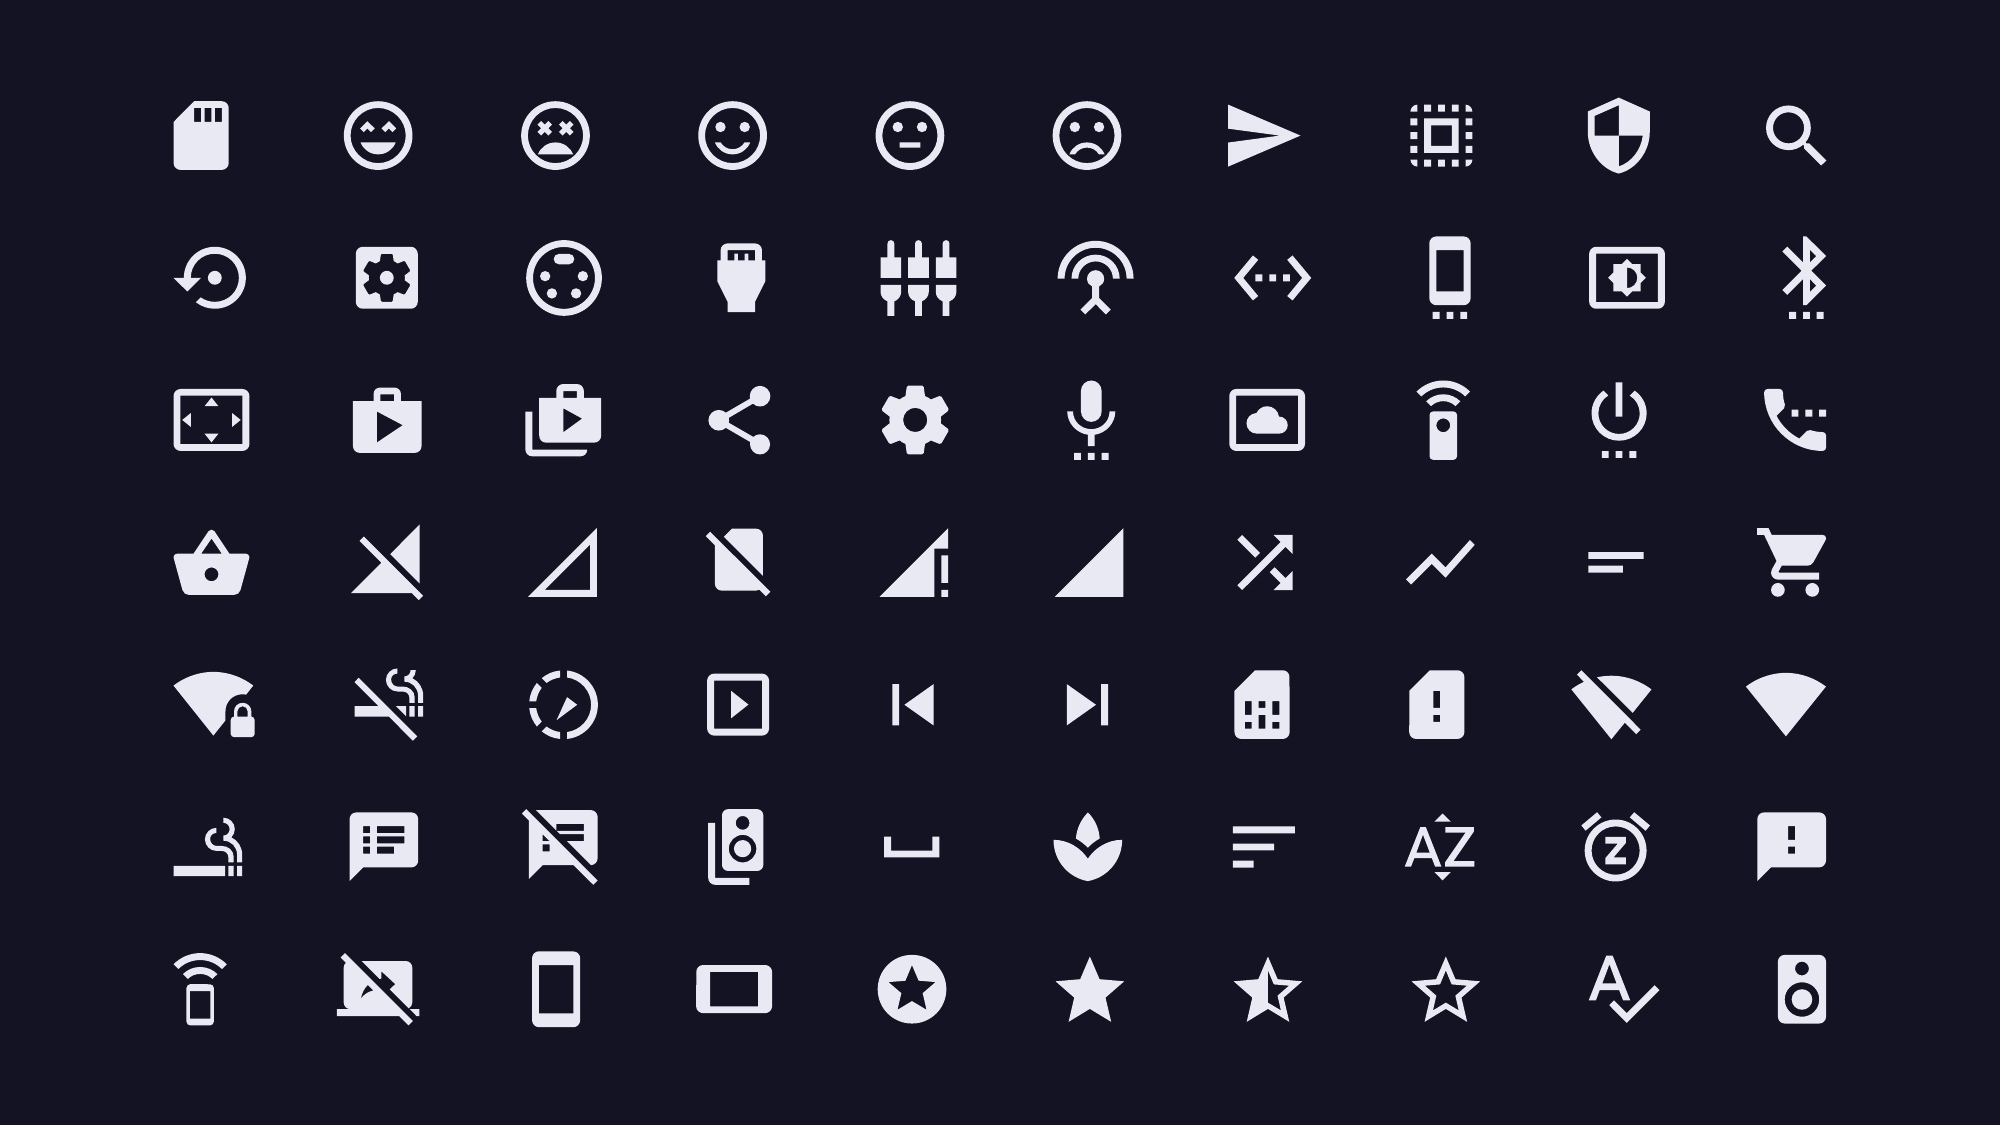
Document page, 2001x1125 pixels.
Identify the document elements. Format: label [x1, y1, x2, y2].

text_box [1410, 118, 1418, 126]
text_box [1416, 380, 1471, 397]
text_box [352, 387, 422, 453]
text_box [908, 284, 929, 316]
text_box [541, 670, 561, 683]
text_box [1757, 812, 1827, 882]
text_box [350, 536, 424, 601]
text_box [1465, 145, 1473, 153]
text_box [875, 101, 945, 170]
text_box [892, 684, 900, 726]
text_box [1429, 411, 1458, 460]
text_box [1445, 827, 1475, 867]
text_box [349, 812, 419, 882]
text_box [1074, 452, 1081, 460]
text_box [230, 702, 255, 738]
text_box [698, 101, 767, 170]
text_box [904, 684, 934, 726]
text_box [1771, 582, 1785, 597]
text_box [1066, 684, 1097, 726]
text_box [529, 708, 542, 727]
text_box [343, 101, 413, 170]
text_box [1055, 956, 1125, 1022]
text_box [1067, 411, 1116, 447]
text_box [1075, 812, 1100, 848]
text_box [1080, 380, 1102, 422]
text_box [1053, 839, 1123, 882]
text_box [1465, 104, 1473, 112]
text_box [1615, 382, 1623, 417]
text_box [1434, 872, 1451, 881]
text_box [1745, 672, 1826, 737]
text_box [1465, 118, 1473, 126]
text_box [1766, 105, 1827, 166]
text_box [1101, 452, 1109, 460]
text_box [1757, 528, 1827, 580]
text_box [1777, 954, 1827, 1024]
text_box [877, 954, 947, 1024]
text_box [1228, 104, 1301, 167]
text_box [418, 706, 424, 717]
text_box [385, 668, 415, 703]
text_box [1101, 684, 1109, 726]
text_box [1629, 451, 1637, 458]
text_box [173, 953, 227, 970]
text_box [1410, 104, 1418, 112]
text_box [1438, 159, 1445, 167]
text_box [404, 670, 424, 703]
text_box [1410, 159, 1418, 167]
text_box [1404, 827, 1442, 867]
text_box [1429, 236, 1471, 306]
text_box [1571, 670, 1641, 740]
text_box [355, 246, 418, 309]
text_box [1283, 274, 1290, 282]
text_box [1591, 390, 1647, 441]
text_box [708, 385, 771, 455]
text_box [1584, 819, 1647, 882]
text_box [1057, 240, 1134, 279]
text_box [1269, 274, 1277, 282]
text_box [1460, 311, 1468, 319]
text_box [204, 827, 234, 863]
text_box [182, 966, 218, 979]
text_box [1587, 97, 1650, 174]
text_box [1597, 675, 1652, 713]
text_box [186, 984, 214, 1026]
text_box [1410, 132, 1418, 140]
text_box [1237, 534, 1293, 591]
text_box [529, 682, 542, 702]
text_box [1054, 528, 1124, 597]
text_box [935, 284, 957, 316]
text_box [1080, 270, 1111, 315]
text_box [526, 240, 602, 316]
text_box [539, 384, 602, 443]
text_box [1789, 311, 1797, 319]
text_box [1465, 159, 1473, 167]
text_box [173, 671, 254, 736]
text_box [1782, 236, 1827, 306]
text_box [521, 101, 590, 170]
text_box [1052, 101, 1122, 170]
text_box [521, 809, 598, 885]
text_box [1764, 388, 1827, 451]
text_box [556, 697, 578, 721]
text_box [1465, 132, 1473, 140]
text_box [1411, 956, 1481, 1022]
text_box [908, 240, 929, 278]
text_box [173, 246, 246, 309]
text_box [228, 865, 234, 877]
text_box [1234, 670, 1290, 739]
text_box [1232, 860, 1254, 868]
text_box [884, 836, 940, 858]
text_box [1424, 104, 1432, 112]
text_box [336, 953, 413, 1026]
text_box [1424, 118, 1459, 153]
text_box [696, 965, 773, 1014]
text_box [1438, 104, 1445, 112]
text_box [1581, 812, 1602, 831]
text_box [390, 524, 420, 584]
text_box [1087, 452, 1095, 460]
text_box [528, 528, 597, 597]
text_box [1287, 255, 1312, 301]
text_box [1816, 311, 1824, 319]
text_box [1451, 159, 1459, 167]
text_box [173, 388, 250, 451]
text_box [1434, 813, 1451, 822]
text_box [1409, 670, 1465, 739]
text_box [1446, 311, 1454, 319]
text_box [1588, 565, 1623, 573]
text_box [705, 531, 771, 597]
text_box [935, 240, 957, 278]
text_box [173, 529, 250, 595]
text_box [1609, 985, 1660, 1023]
text_box [173, 101, 229, 170]
text_box [717, 243, 766, 313]
text_box [1406, 540, 1475, 585]
text_box [1803, 311, 1810, 319]
text_box [1805, 582, 1820, 597]
text_box [1588, 955, 1631, 1001]
text_box [881, 385, 949, 455]
text_box [223, 817, 243, 863]
text_box [723, 528, 763, 576]
text_box [1255, 274, 1263, 282]
text_box [1589, 246, 1665, 309]
text_box [880, 284, 902, 316]
text_box [1229, 388, 1306, 451]
text_box [1629, 812, 1651, 831]
text_box [1233, 956, 1303, 1022]
text_box [1451, 104, 1459, 112]
text_box [354, 677, 418, 741]
text_box [722, 809, 764, 871]
text_box [1232, 826, 1295, 834]
text_box [708, 822, 750, 885]
text_box [1234, 255, 1259, 301]
text_box [880, 240, 902, 278]
text_box [541, 726, 561, 739]
text_box [879, 528, 949, 597]
text_box [1615, 451, 1623, 458]
text_box [1601, 451, 1609, 458]
text_box [237, 865, 243, 877]
text_box [173, 865, 226, 877]
text_box [1410, 145, 1418, 153]
text_box [707, 673, 770, 736]
text_box [1232, 843, 1275, 851]
text_box [1426, 394, 1461, 407]
text_box [1432, 311, 1440, 319]
text_box [567, 670, 598, 739]
text_box [532, 951, 581, 1028]
text_box [361, 961, 420, 1017]
text_box [1424, 159, 1432, 167]
text_box [1588, 552, 1644, 559]
text_box [525, 411, 588, 457]
